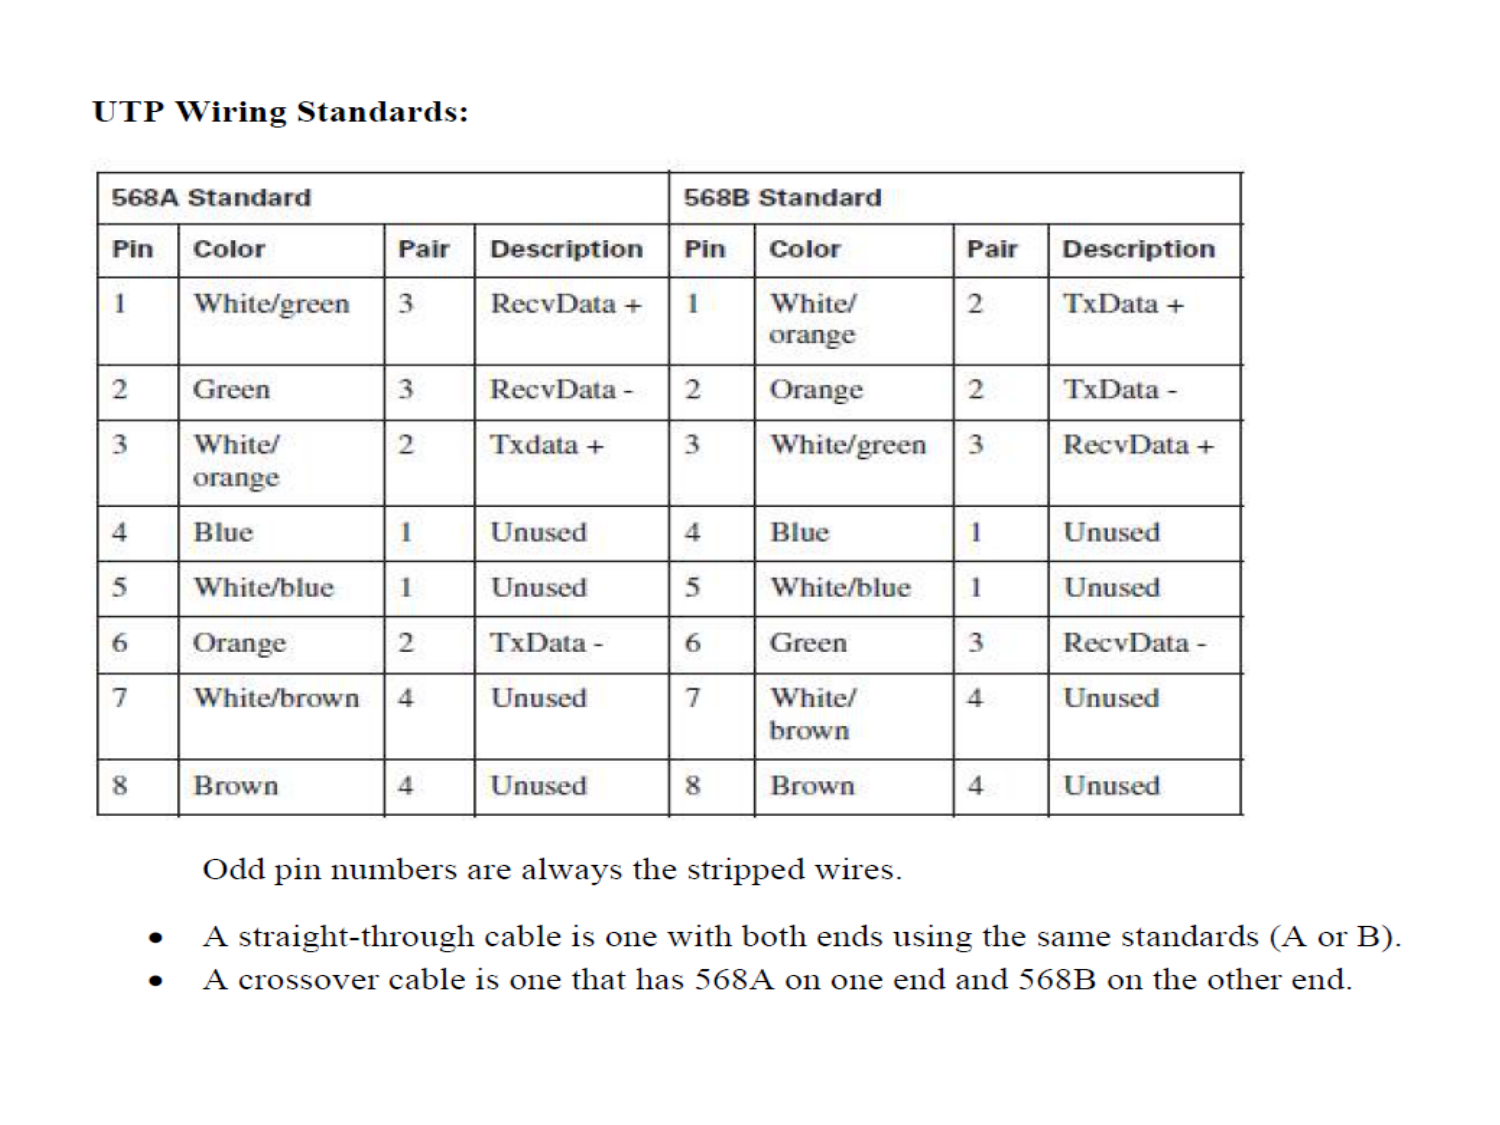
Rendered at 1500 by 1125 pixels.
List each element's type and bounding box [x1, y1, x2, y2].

list [74, 87, 1407, 1006]
